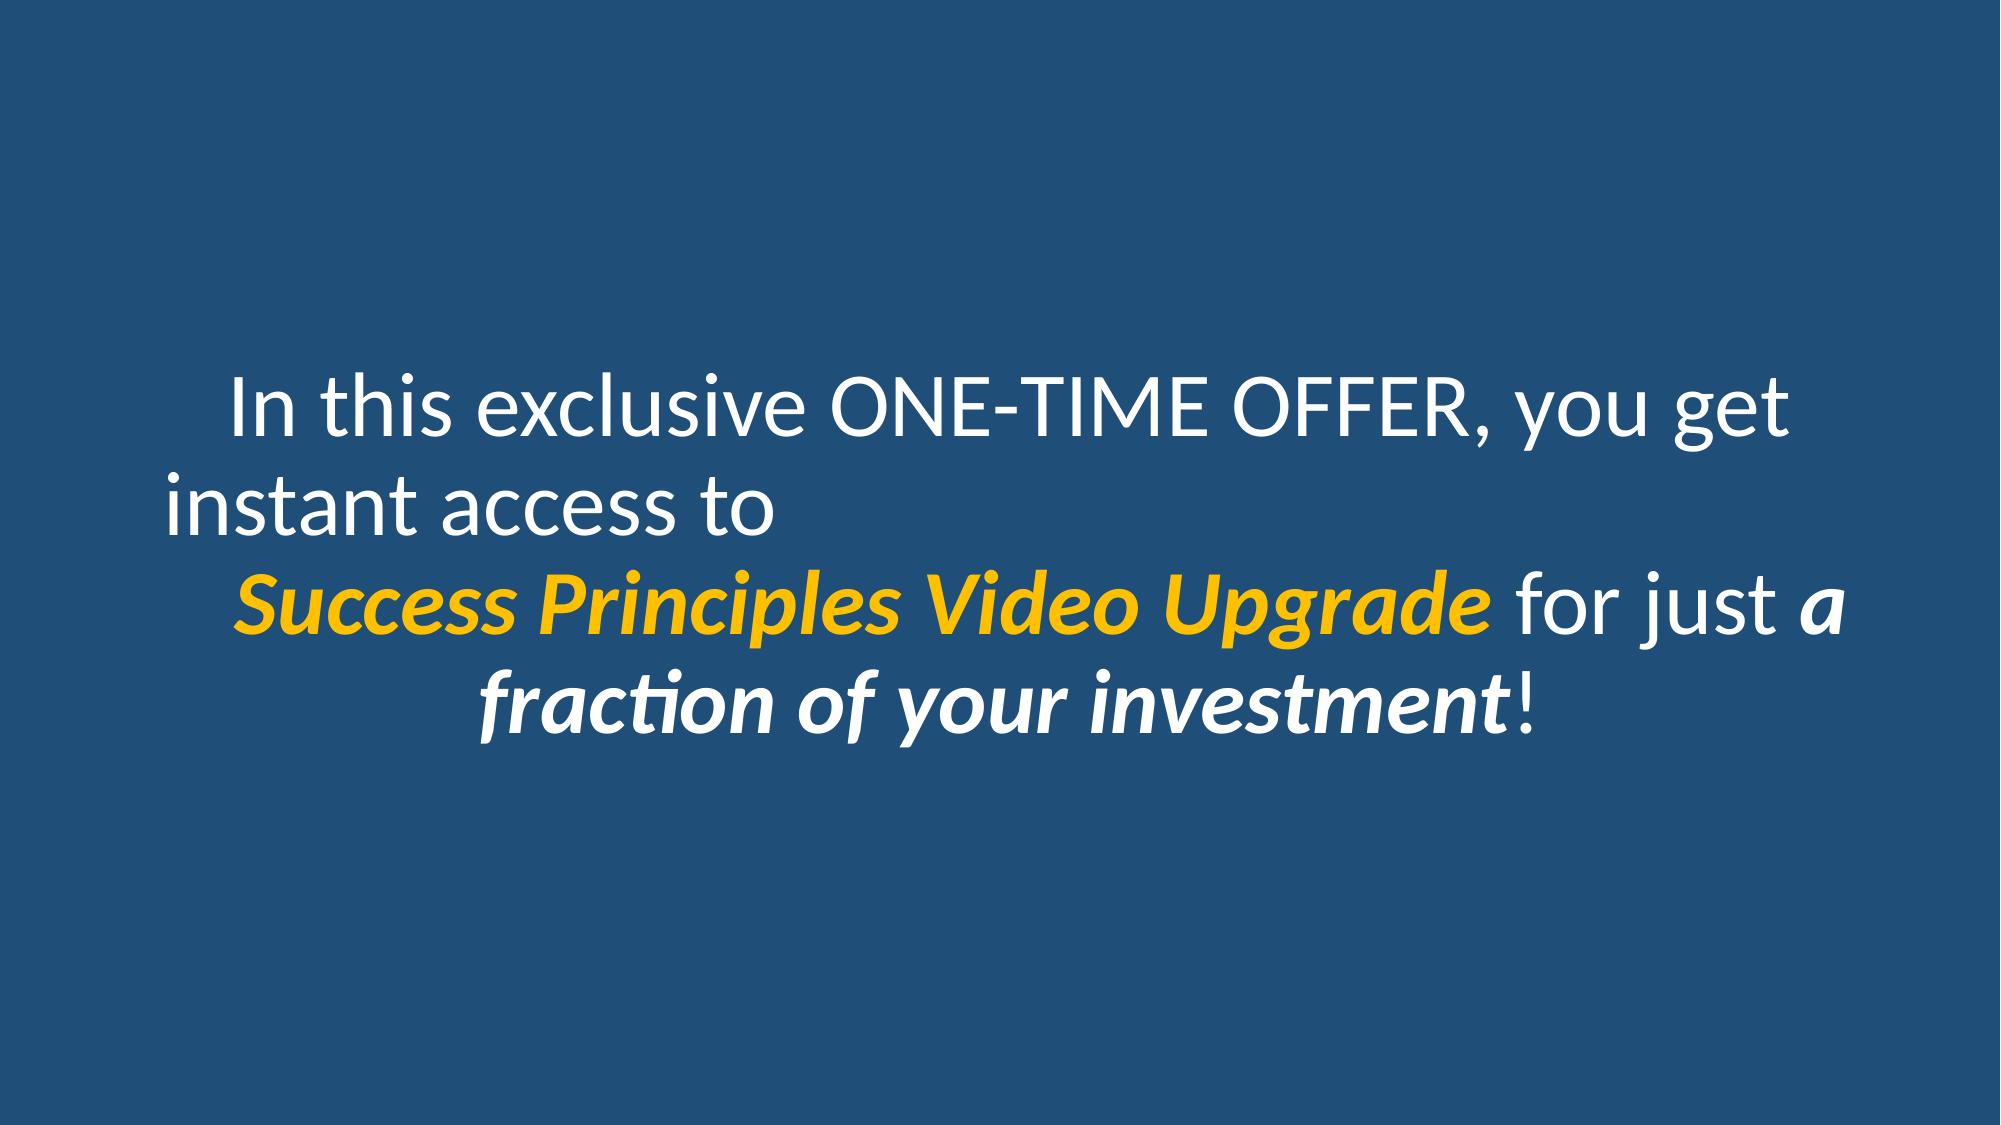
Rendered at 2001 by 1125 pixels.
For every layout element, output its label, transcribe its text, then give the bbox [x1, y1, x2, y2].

list In this exclusive ONE-TIME OFFER, you get instant access to Success Principles Video Upgrade for just a fraction of your investment! [147, 349, 1873, 923]
